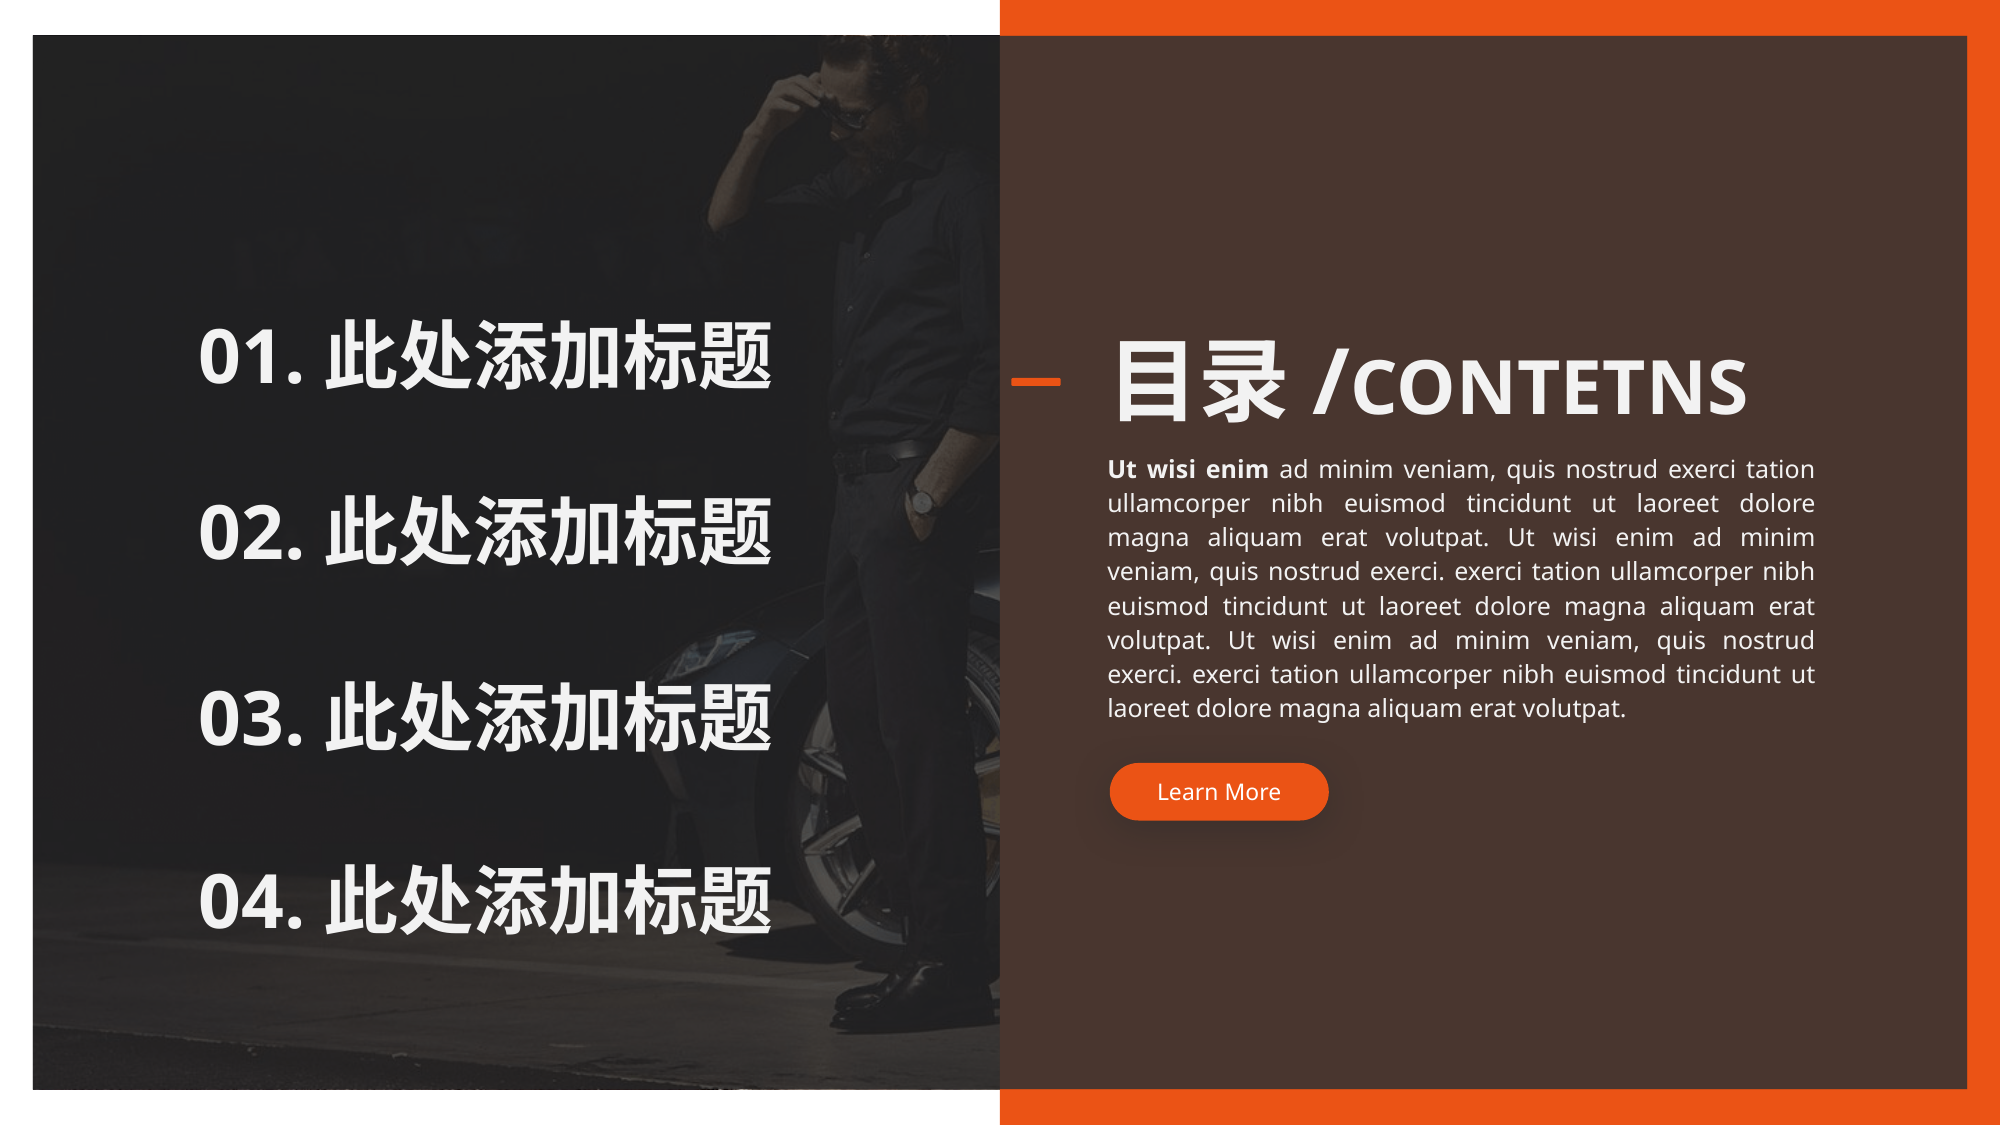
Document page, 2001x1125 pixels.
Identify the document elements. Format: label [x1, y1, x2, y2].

picture [32, 35, 1968, 1090]
text_box [999, 0, 2000, 1125]
